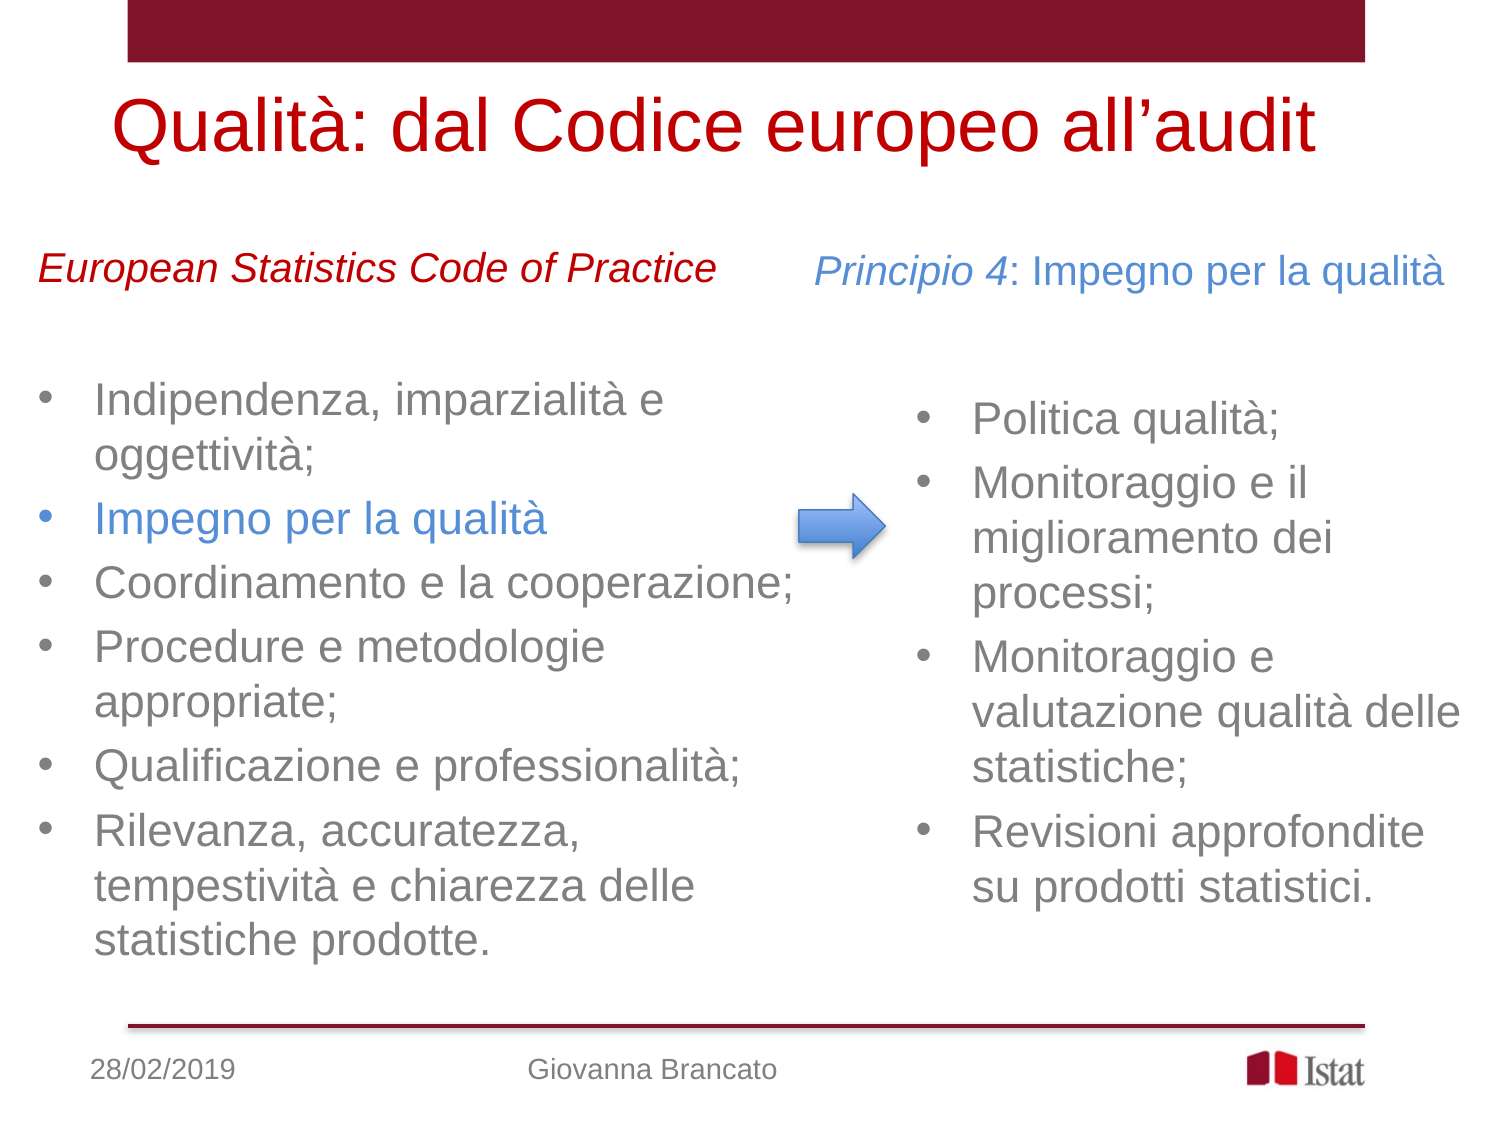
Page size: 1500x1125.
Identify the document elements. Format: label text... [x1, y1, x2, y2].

list Indipendenza, imparzialità e oggettività; Impegno per la qualità Coordinamento e la cooperazione; Procedure e metodologie appropriate; Qualificazione e professionalità; Rilevanza, accuratezza, tempestività e chiarezza delle statistiche prodotte. [22, 362, 823, 1034]
text_box [798, 492, 886, 560]
title Qualità: dal Codice europeo all’audit [39, 69, 1390, 213]
picture [1239, 1040, 1373, 1097]
text_box Principio 4: Impegno per la qualità [798, 236, 1465, 345]
text_box Politica qualità; Monitoraggio e il miglioramento dei processi; Monitoraggio e valutazione qualità delle statistiche; Revisioni approfondite su prodotti statistici. [900, 381, 1485, 985]
footer Giovanna Brancato [512, 1042, 988, 1103]
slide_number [75, 1042, 479, 1103]
text_box European Statistics Code of Practice [22, 233, 760, 331]
